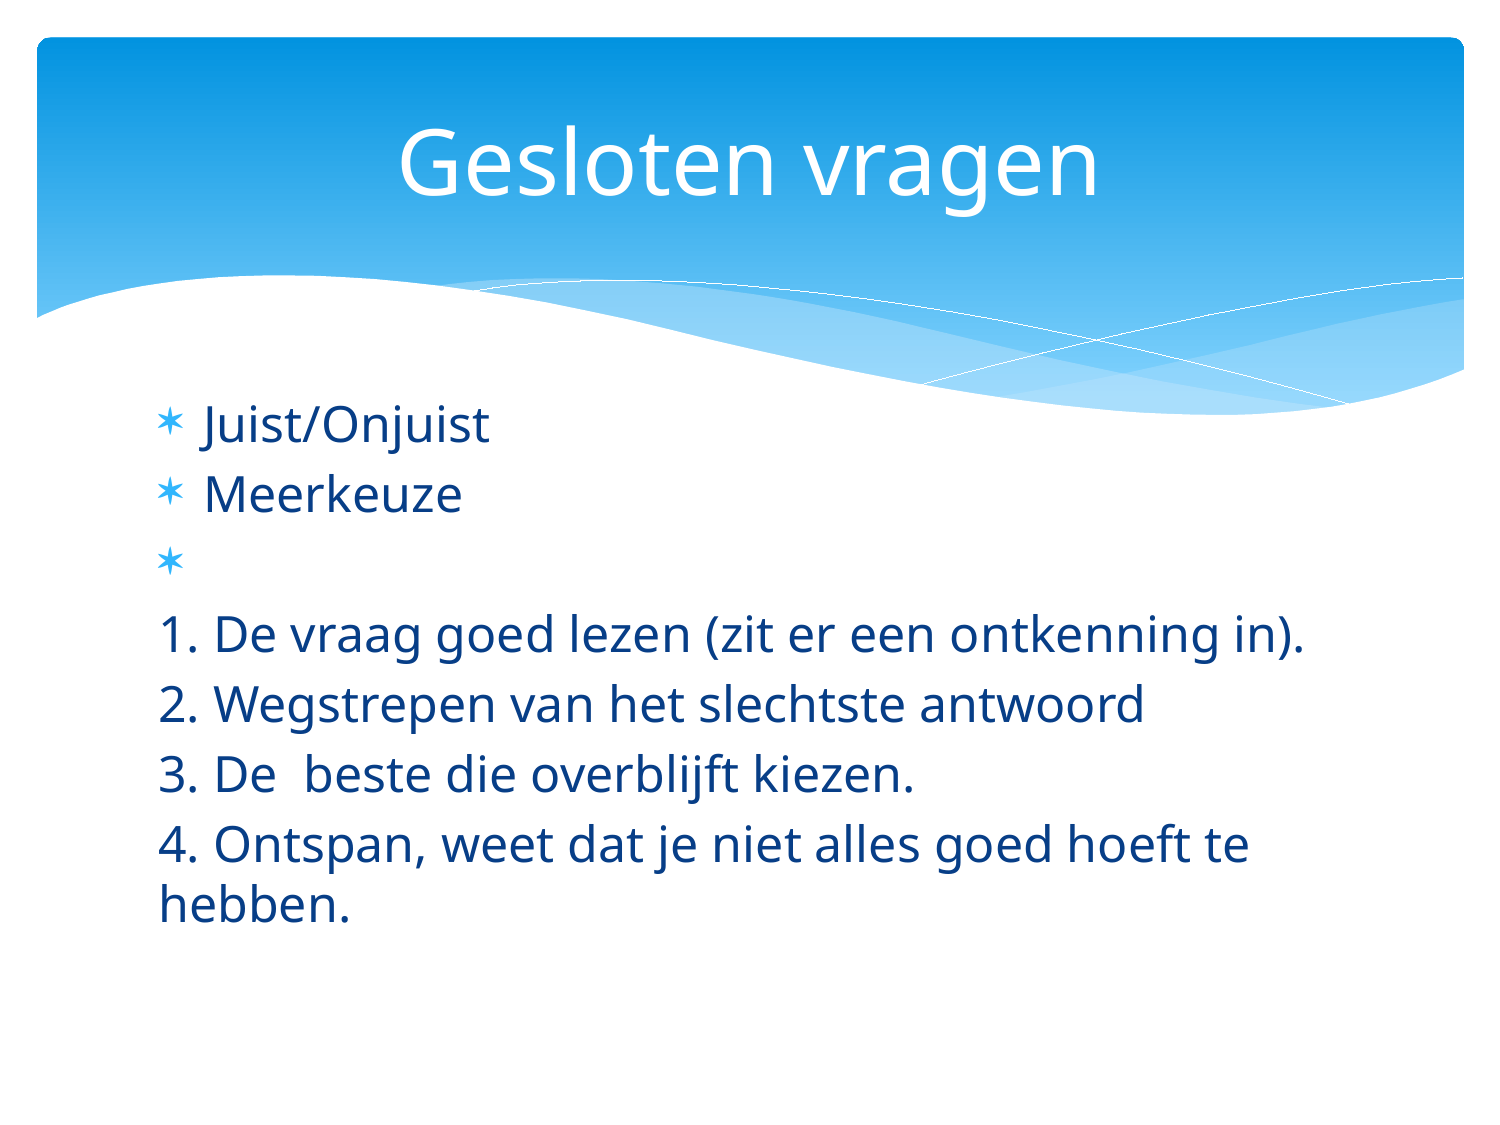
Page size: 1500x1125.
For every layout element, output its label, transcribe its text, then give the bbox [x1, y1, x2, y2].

title Gesloten vragen [75, 55, 1425, 261]
list Juist/Onjuist Meerkeuze 1. De vraag goed lezen (zit er een ontkenning in). 2. Wegstrepen van het slechtste antwoord 3. De beste die overblijft kiezen. 4. Ontspan, weet dat je niet alles goed hoeft te hebben. [143, 385, 1359, 1005]
